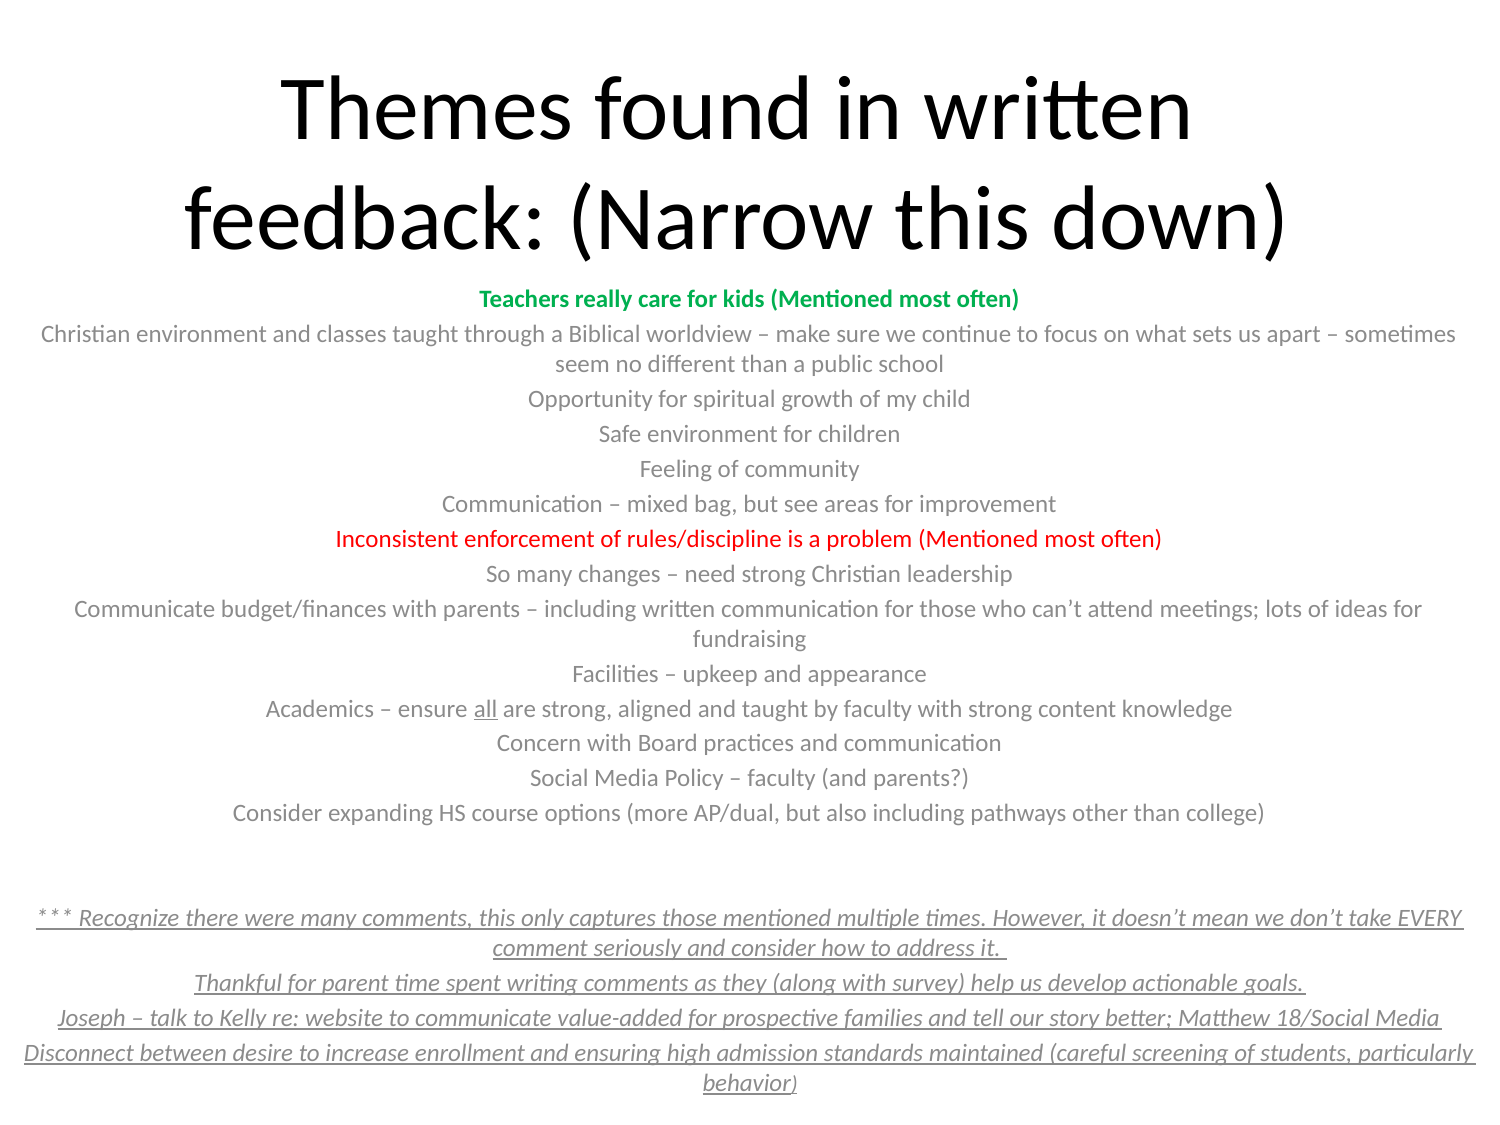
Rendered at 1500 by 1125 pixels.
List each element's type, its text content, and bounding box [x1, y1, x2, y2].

subtitle Teachers really care for kids (Mentioned most often) Christian environment and classes taught through a Biblical worldview – make sure we continue to focus on what sets us apart – sometimes seem no different than a public school Opportunity for spiritual growth of my child Safe environment for children Feeling of community Communication – mixed bag, but see areas for improvement Inconsistent enforcement of rules/discipline is a problem (Mentioned most often) So many changes – need strong Christian leadership Communicate budget/finances with parents – including written communication for those who can’t attend meetings; lots of ideas for fundraising Facilities – upkeep and appearance Academics – ensure all are strong, aligned and taught by faculty with strong content knowledge Concern with Board practices and communication Social Media Policy – faculty (and parents?) Consider expanding HS course options (more AP/dual, but also including pathways other than college) *** Recognize there were many comments, this only captures those mentioned multiple times. However, it doesn’t mean we don’t take EVERY comment seriously and consider how to address it. Thankful for parent time spent writing comments as they (along with survey) help us develop actionable goals. Joseph – talk to Kelly re: website to communicate value-added for prospective families and tell our story better; Matthew 18/Social Media Disconnect between desire to increase enrollment and ensuring high admission standards maintained (careful screening of students, particularly behavior) [0, 275, 1500, 1088]
title Themes found in written feedback: (Narrow this down) [99, 37, 1375, 275]
